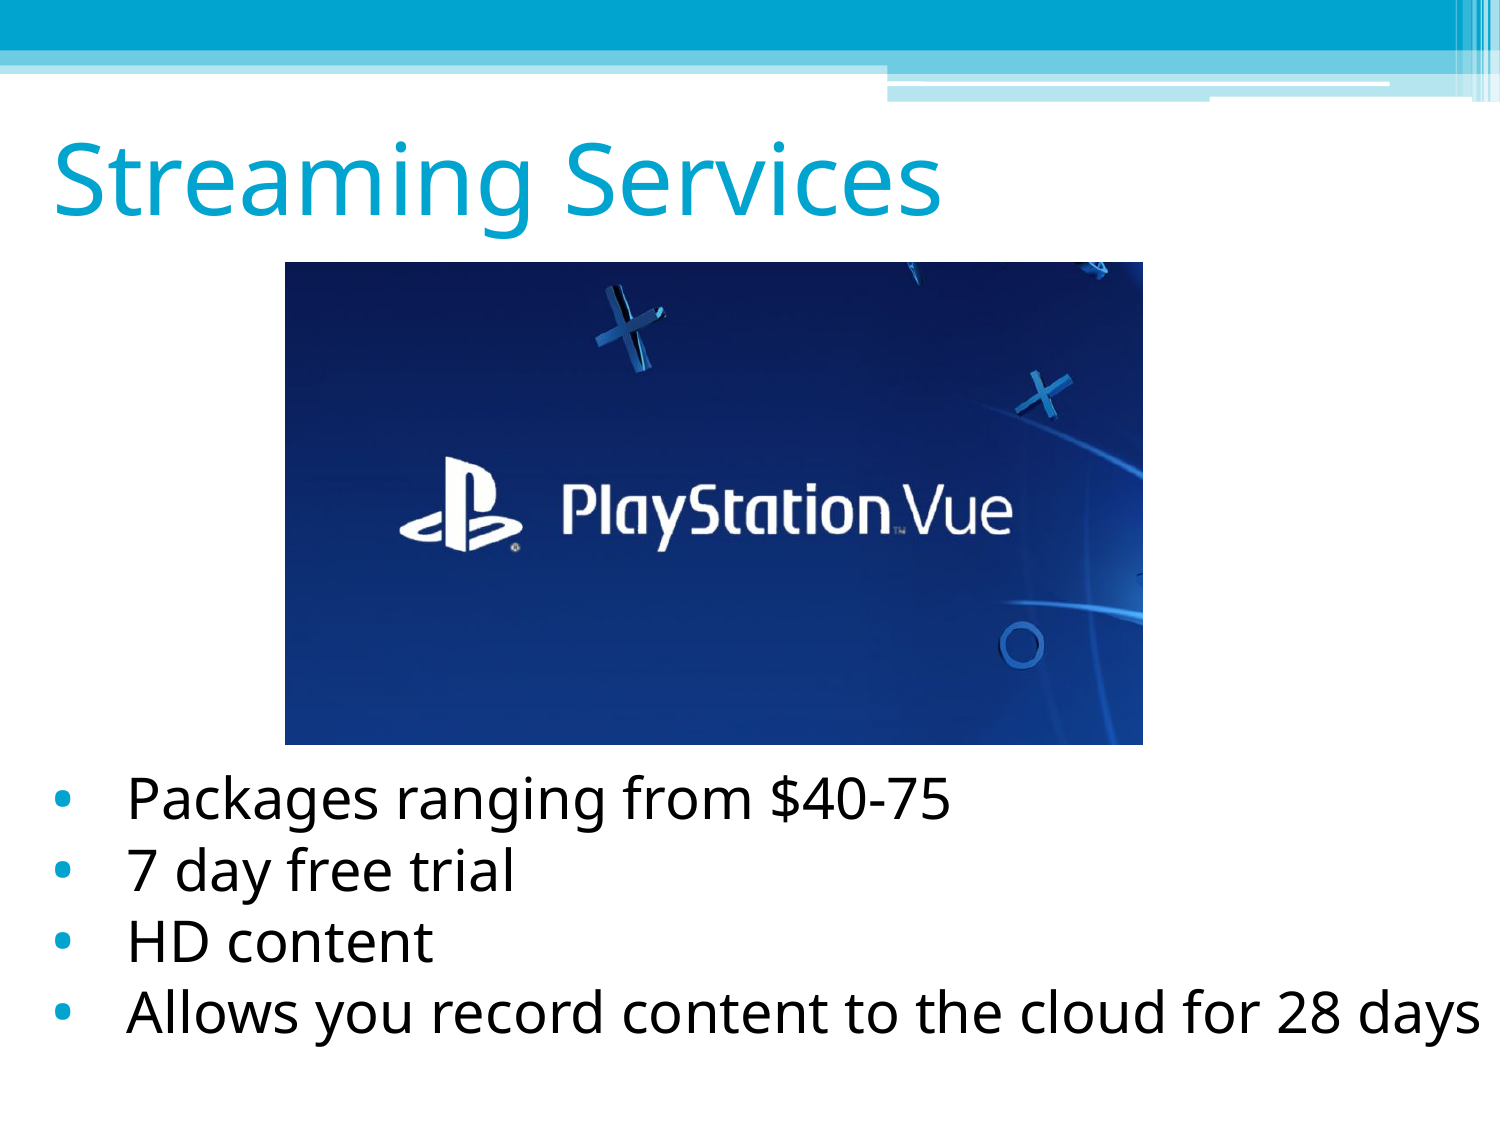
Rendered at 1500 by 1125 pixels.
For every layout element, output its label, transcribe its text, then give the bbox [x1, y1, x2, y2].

picture [285, 262, 1143, 745]
title Streaming Services [37, 87, 1500, 263]
list Packages ranging from $40-75 7 day free trial HD content Allows you record content to the cloud for 28 days [37, 755, 1500, 1074]
